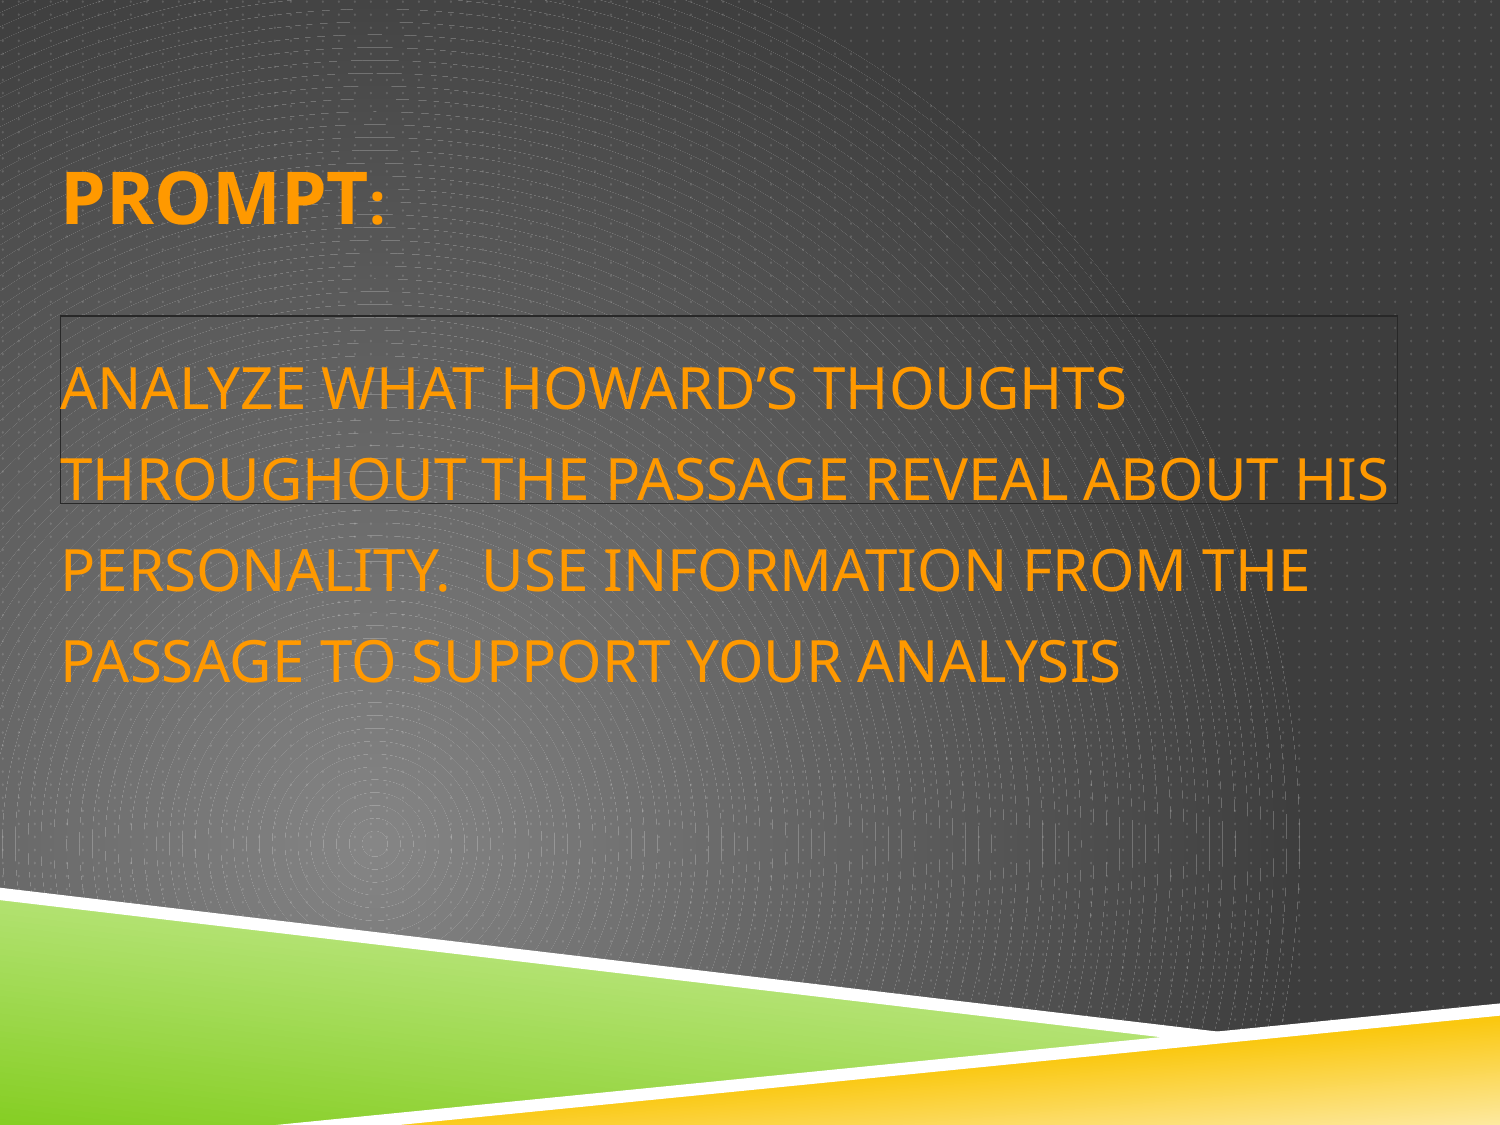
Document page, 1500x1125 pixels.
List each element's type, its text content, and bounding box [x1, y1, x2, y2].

text_box PROMPT: ANALYZE WHAT HOWARD’S THOUGHTS THROUGHOUT THE PASSAGE REVEAL ABOUT HIS PERSONALITY. USE INFORMATION FROM THE PASSAGE TO SUPPORT YOUR ANALYSIS [60, 316, 1398, 504]
